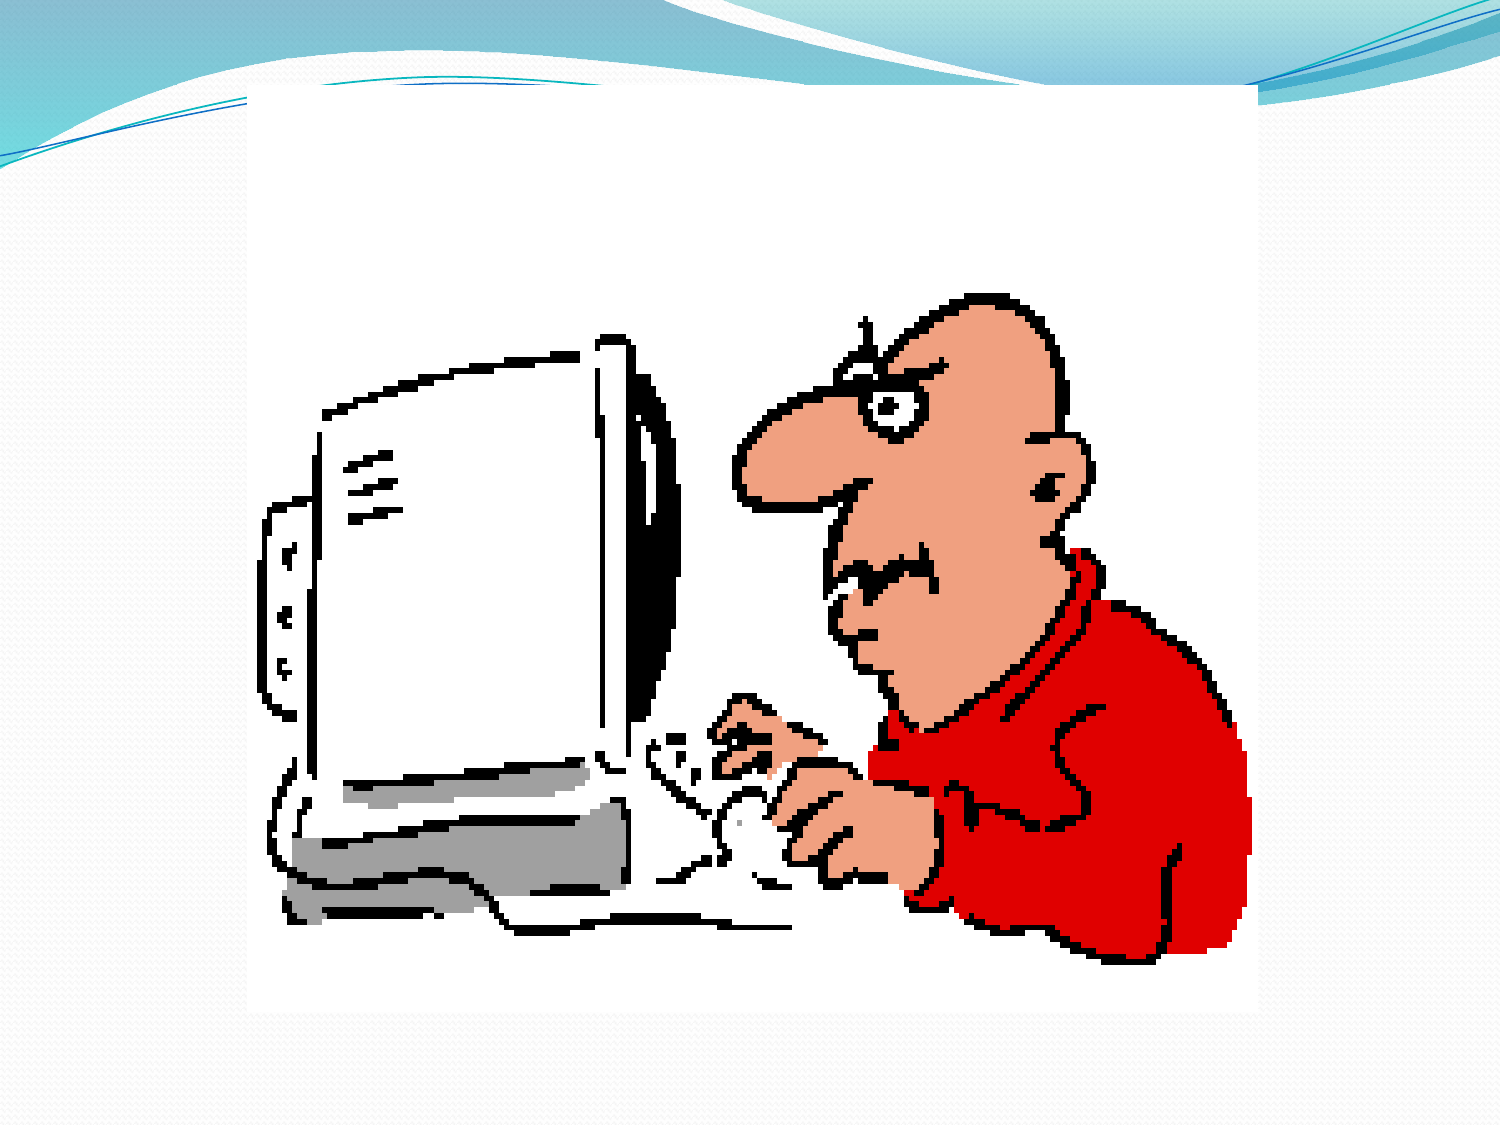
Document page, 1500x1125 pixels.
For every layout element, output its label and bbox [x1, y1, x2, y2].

picture [247, 84, 1259, 1012]
